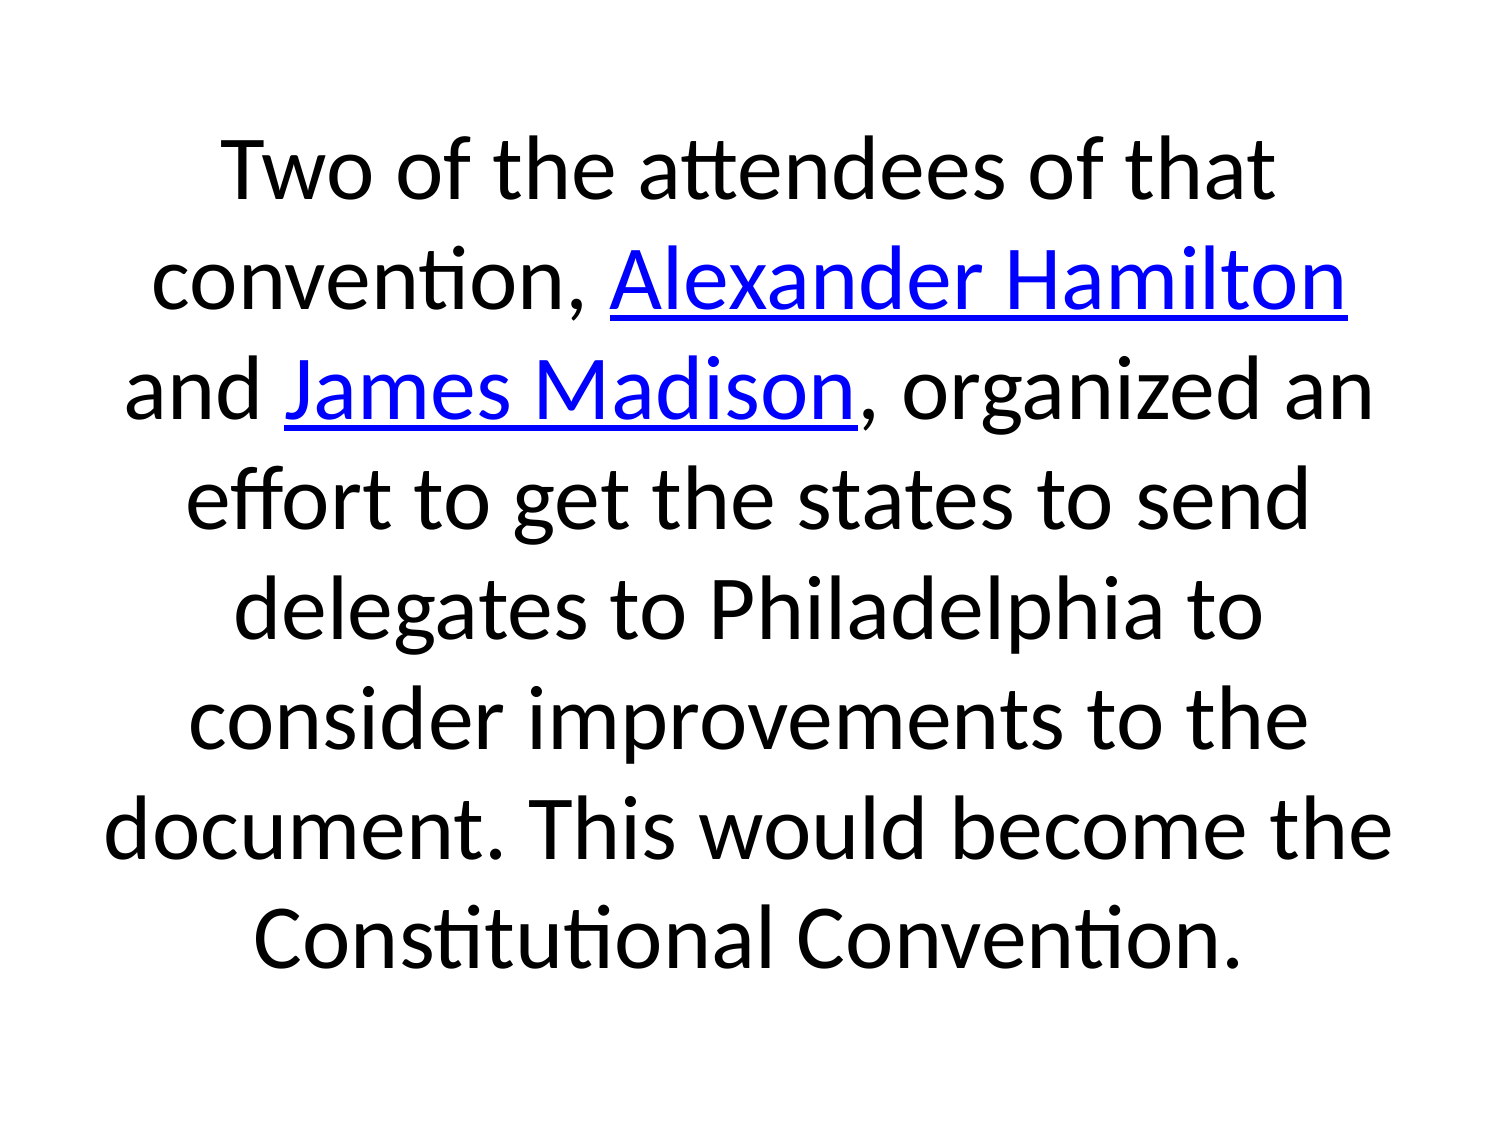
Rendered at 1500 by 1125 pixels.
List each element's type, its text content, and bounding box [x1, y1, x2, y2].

title Two of the attendees of that convention, Alexander Hamilton and James Madison, organized an effort to get the states to send delegates to Philadelphia to consider improvements to the document. This would become the Constitutional Convention. [75, 45, 1425, 1050]
